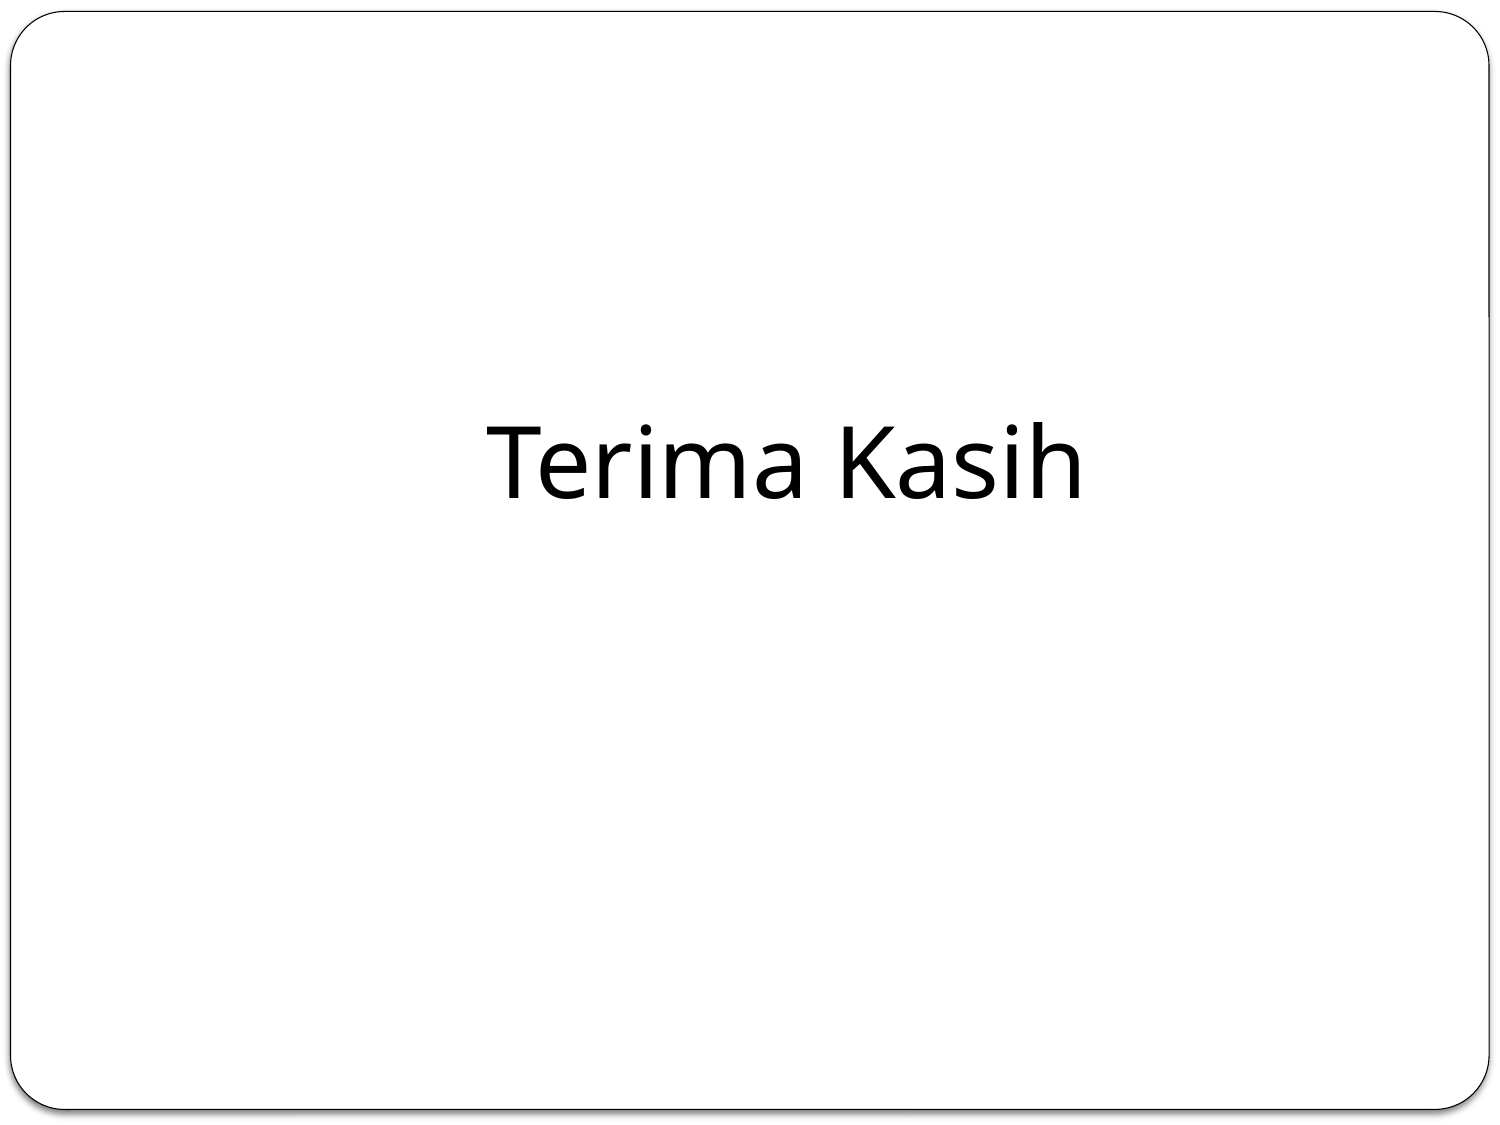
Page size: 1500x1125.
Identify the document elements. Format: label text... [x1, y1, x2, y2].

list Terima Kasih [150, 237, 1425, 988]
